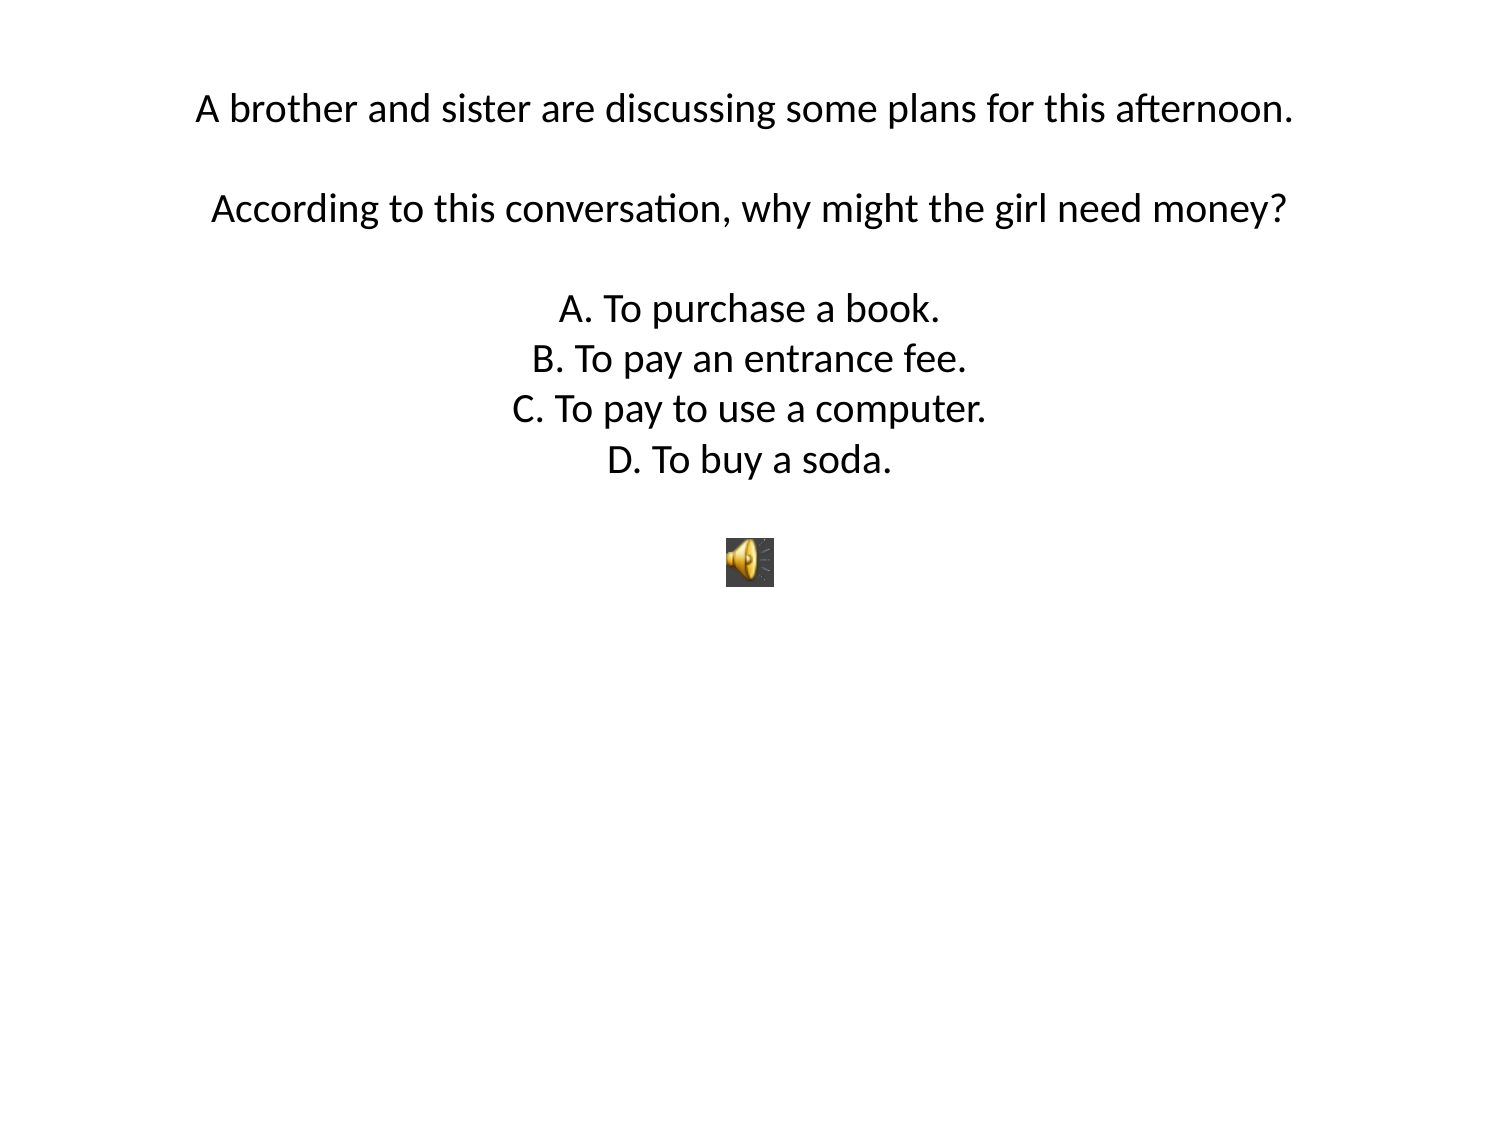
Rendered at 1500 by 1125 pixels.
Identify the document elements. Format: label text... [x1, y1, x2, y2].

picture [724, 537, 776, 588]
title A brother and sister are discussing some plans for this afternoon. According to this conversation, why might the girl need money? A. To purchase a book. B. To pay an entrance fee. C. To pay to use a computer. D. To buy a soda. [99, 45, 1400, 888]
